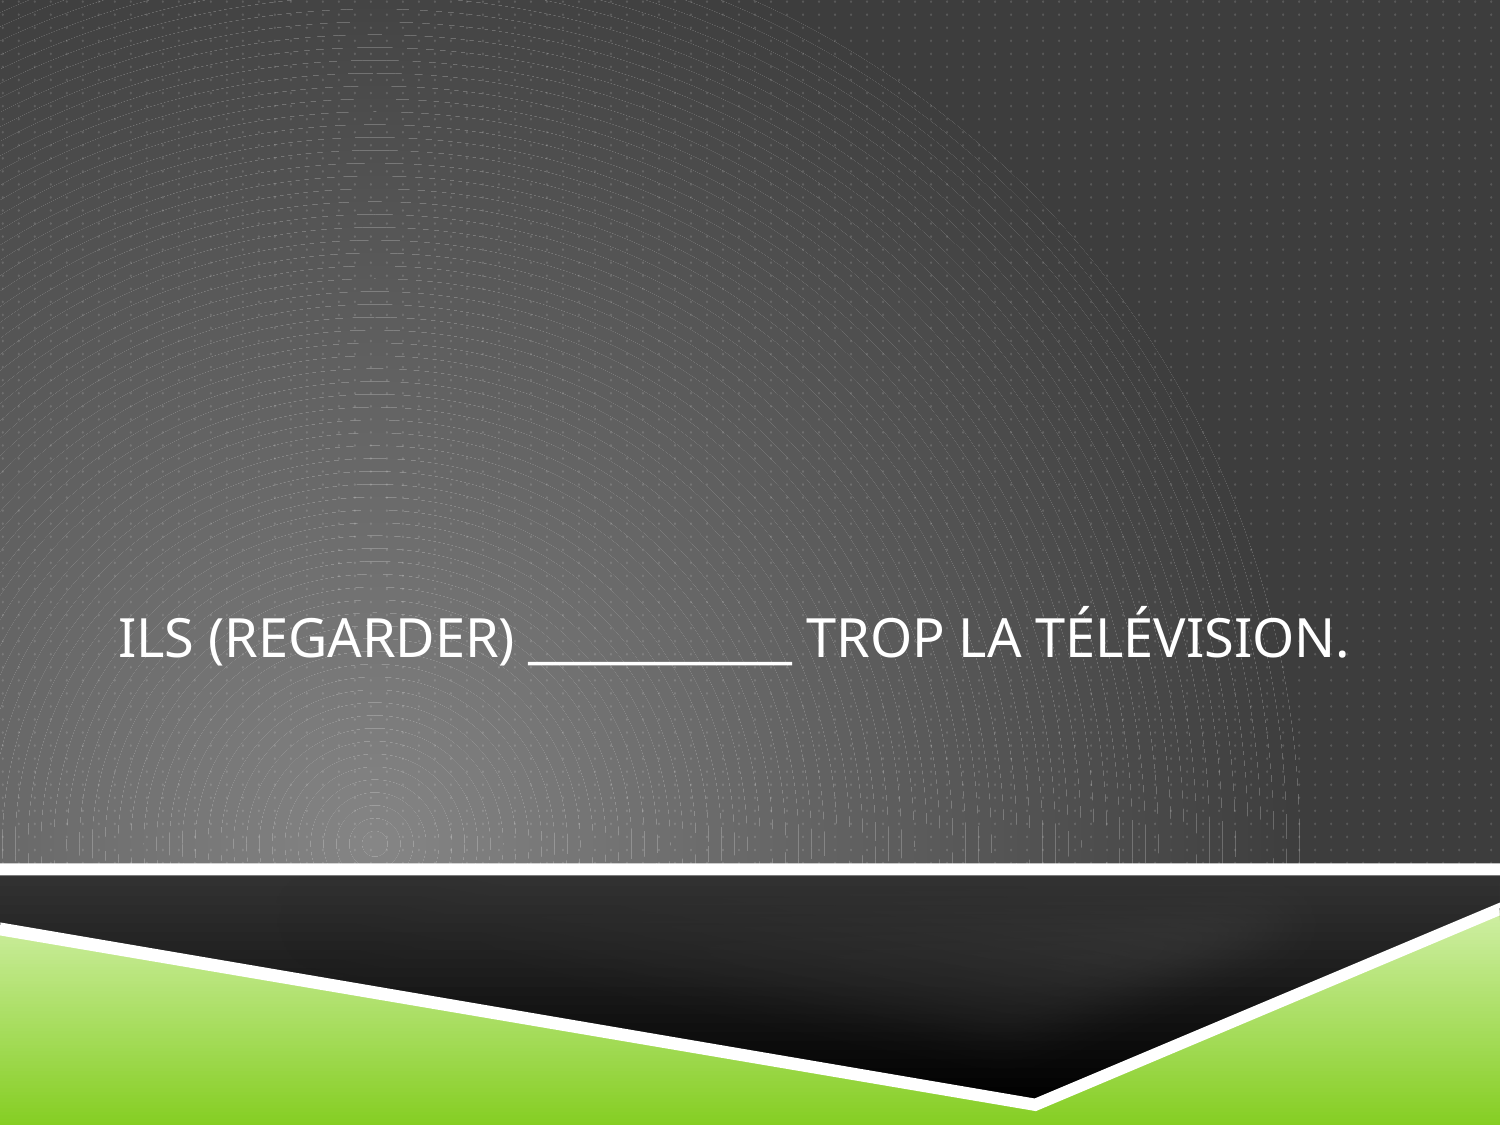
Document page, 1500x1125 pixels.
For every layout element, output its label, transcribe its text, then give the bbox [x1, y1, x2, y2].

title Ils (regarder) ___________ trop la télévision. [118, 596, 1394, 820]
